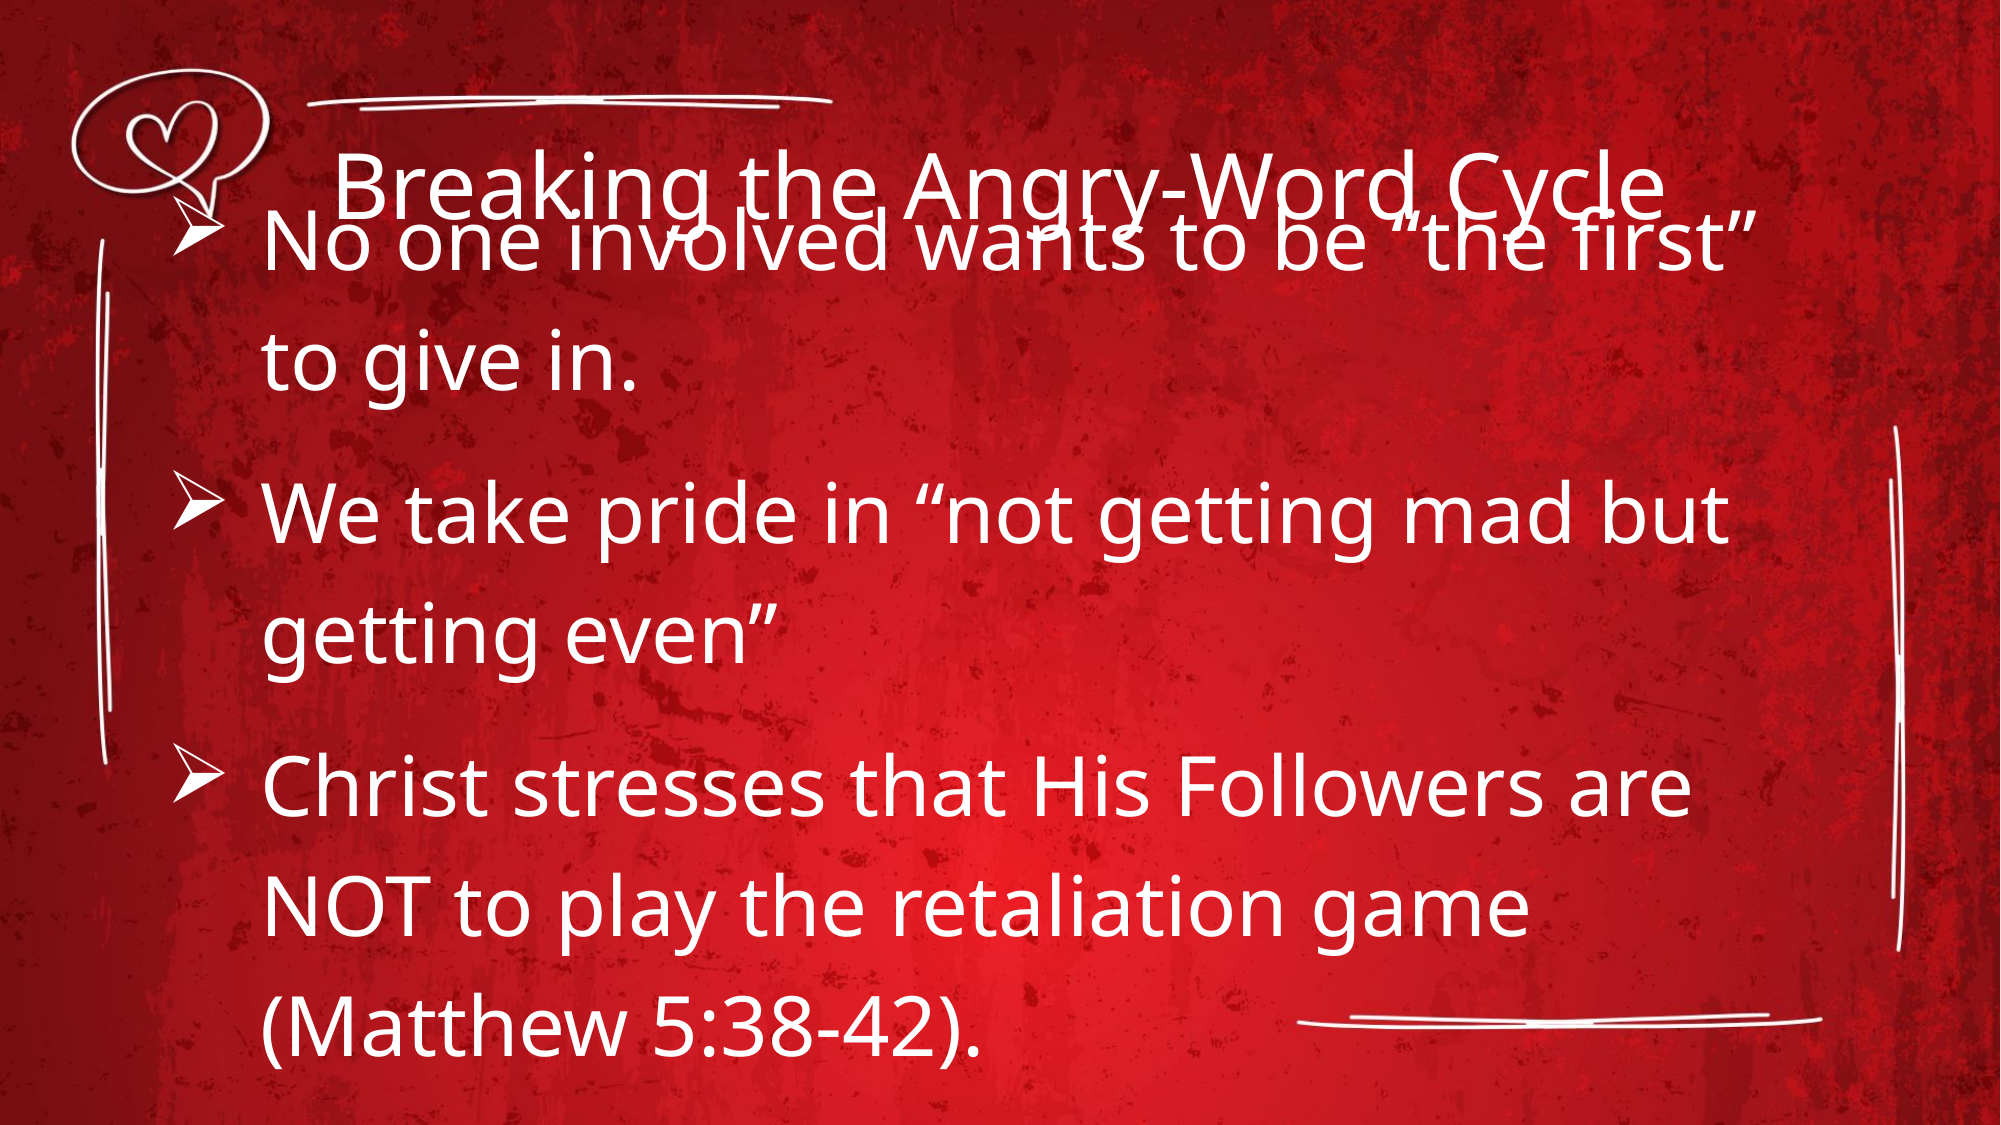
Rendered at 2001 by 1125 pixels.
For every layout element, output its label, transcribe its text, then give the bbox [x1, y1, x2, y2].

list No one involved wants to be “the first” to give in. We take pride in “not getting mad but getting even” Christ stresses that His Followers are NOT to play the retaliation game (Matthew 5:38-42). [151, 237, 1849, 1003]
picture [0, 0, 2001, 1125]
title Breaking the Angry-Word Cycle [277, 104, 1723, 247]
